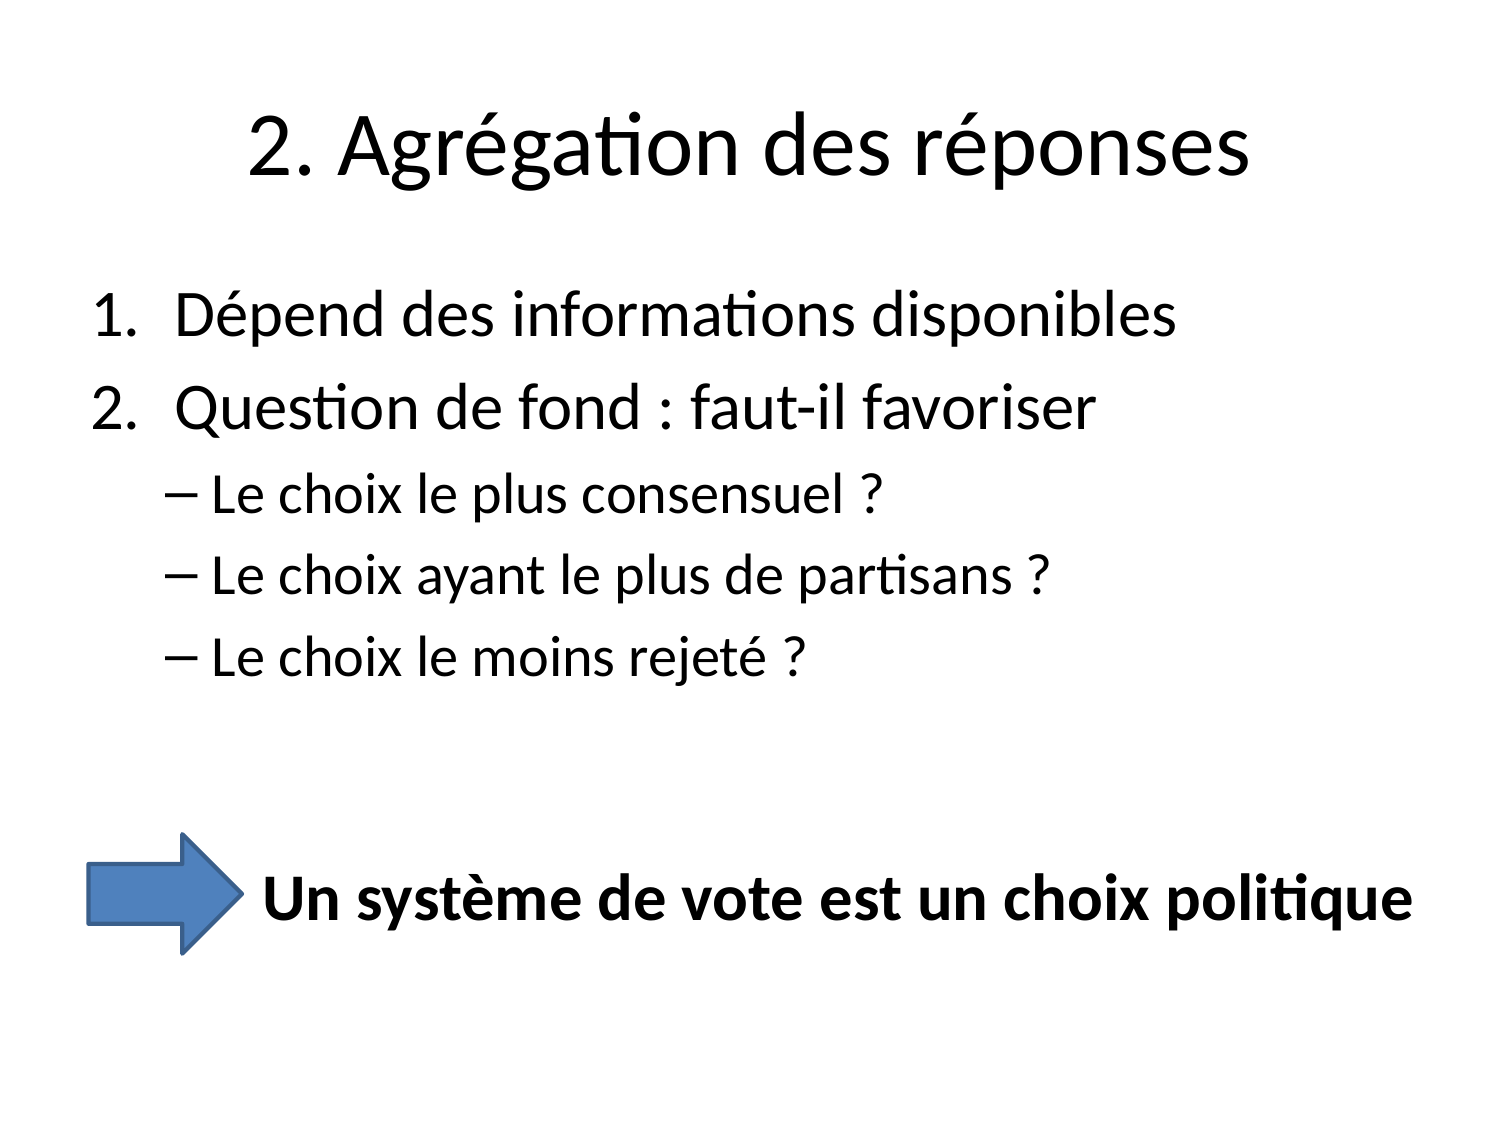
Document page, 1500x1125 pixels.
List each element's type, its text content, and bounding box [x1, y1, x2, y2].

text_box [86, 832, 245, 956]
text_box Un système de vote est un choix politique [247, 845, 1430, 941]
title 2. Agrégation des réponses [75, 45, 1425, 233]
list Dépend des informations disponibles Question de fond : faut-il favoriser Le choix le plus consensuel ? Le choix ayant le plus de partisans ? Le choix le moins rejeté ? [75, 262, 1425, 740]
